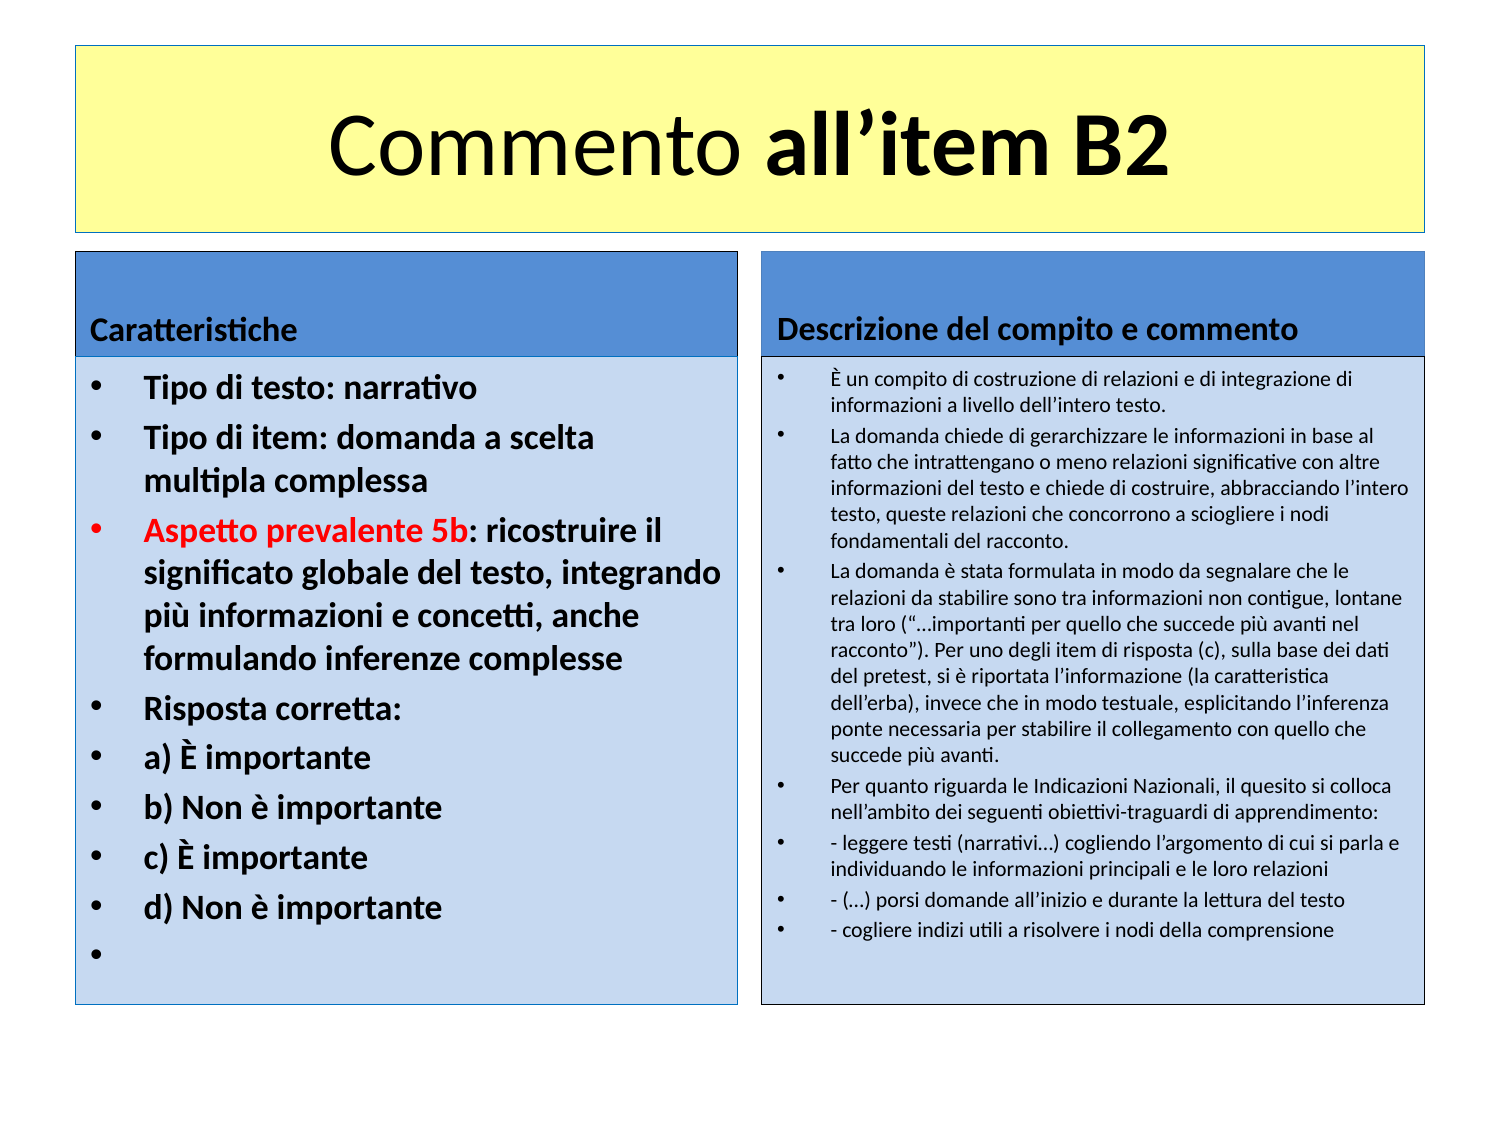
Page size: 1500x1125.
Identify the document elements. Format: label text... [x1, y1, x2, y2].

list Tipo di testo: narrativo Tipo di item: domanda a scelta multipla complessa Aspetto prevalente 5b: ricostruire il significato globale del testo, integrando più informazioni e concetti, anche formulando inferenze complesse Risposta corretta: a) È importante b) Non è importante c) È importante d) Non è importante [75, 356, 738, 1005]
title Commento all’item B2 [75, 45, 1425, 233]
list Descrizione del compito e commento [761, 251, 1425, 356]
list È un compito di costruzione di relazioni e di integrazione di informazioni a livello dell’intero testo. La domanda chiede di gerarchizzare le informazioni in base al fatto che intrattengano o meno relazioni significative con altre informazioni del testo e chiede di costruire, abbracciando l’intero testo, queste relazioni che concorrono a sciogliere i nodi fondamentali del racconto. La domanda è stata formulata in modo da segnalare che le relazioni da stabilire sono tra informazioni non contigue, lontane tra loro (“…importanti per quello che succede più avanti nel racconto”). Per uno degli item di risposta (c), sulla base dei dati del pretest, si è riportata l’informazione (la caratteristica dell’erba), invece che in modo testuale, esplicitando l’inferenza ponte necessaria per stabilire il collegamento con quello che succede più avanti. Per quanto riguarda le Indicazioni Nazionali, il quesito si colloca nell’ambito dei seguenti obiettivi-traguardi di apprendimento: - leggere testi (narrativi…) cogliendo l’argomento di cui si parla e individuando le informazioni principali e le loro relazioni - (…) porsi domande all’inizio e durante la lettura del testo - cogliere indizi utili a risolvere i nodi della comprensione [761, 356, 1425, 1005]
list Caratteristiche [75, 251, 738, 356]
